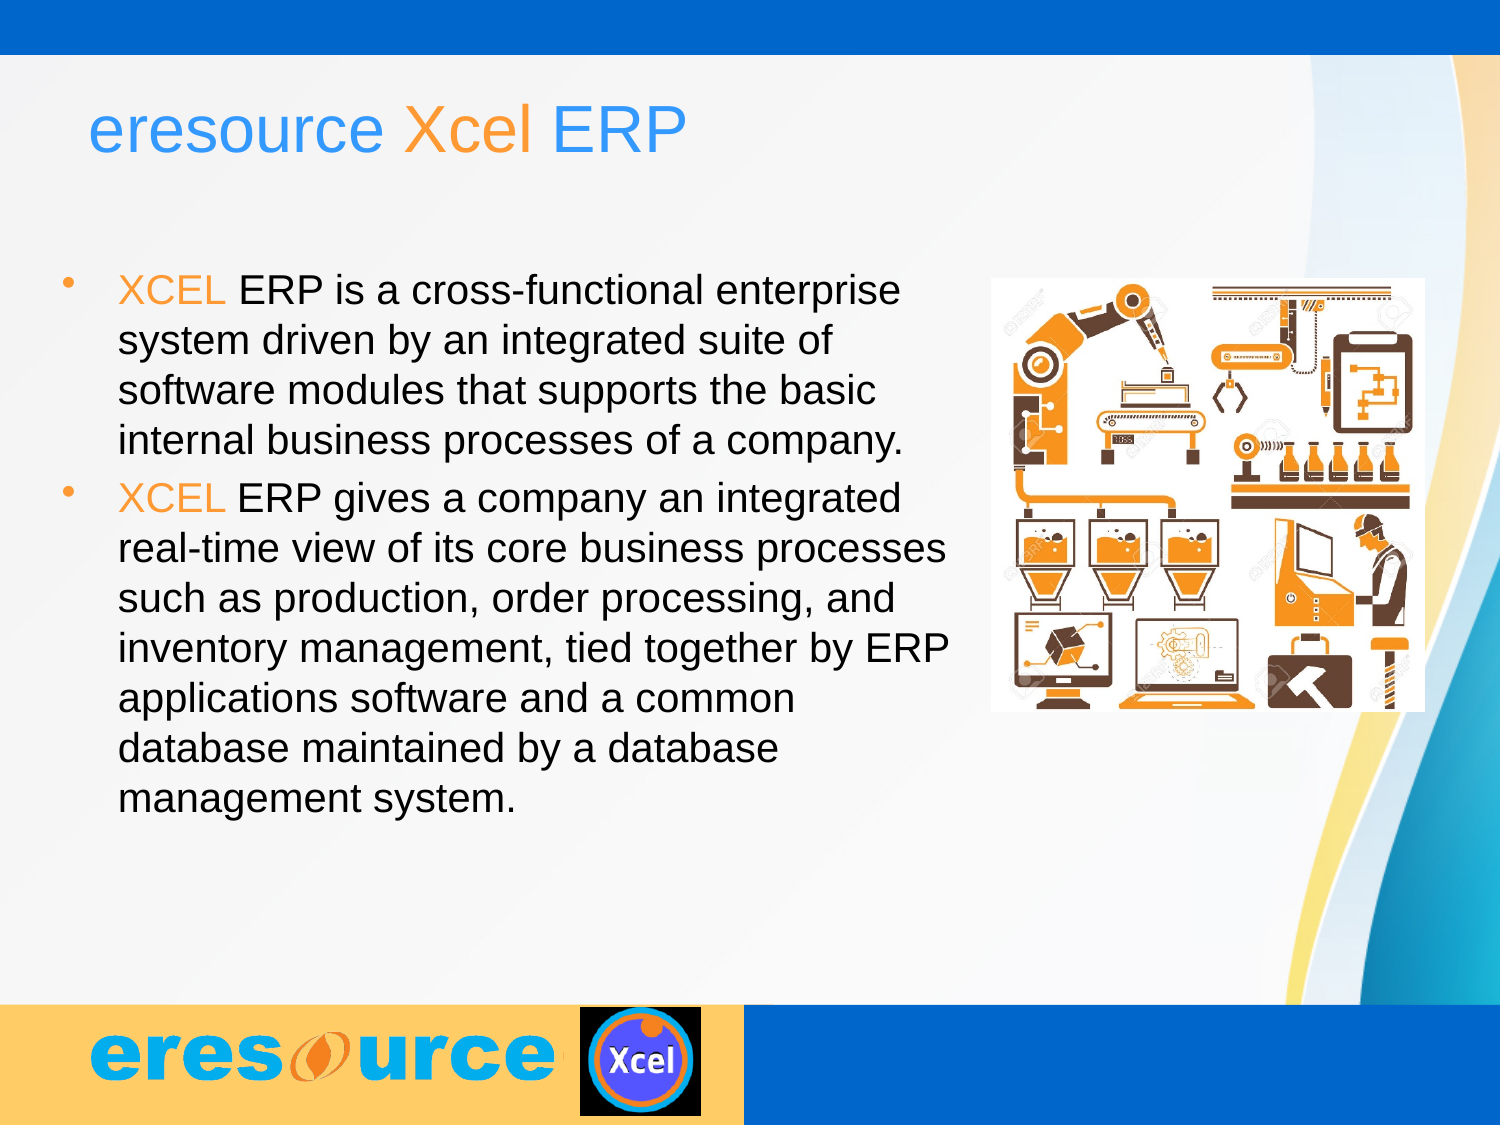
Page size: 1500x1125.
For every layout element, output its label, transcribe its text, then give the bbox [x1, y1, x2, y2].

title eresource Xcel ERP [73, 77, 1425, 175]
picture [580, 1069, 701, 1116]
picture [0, 55, 1500, 1004]
picture [88, 1069, 564, 1090]
list XCEL ERP is a cross-functional enterprise system driven by an integrated suite of software modules that supports the basic internal business processes of a company. XCEL ERP gives a company an integrated real-time view of its core business processes such as production, order processing, and inventory management, tied together by ERP applications software and a common database maintained by a database management system. [46, 255, 971, 1069]
picture [596, 1069, 686, 1107]
